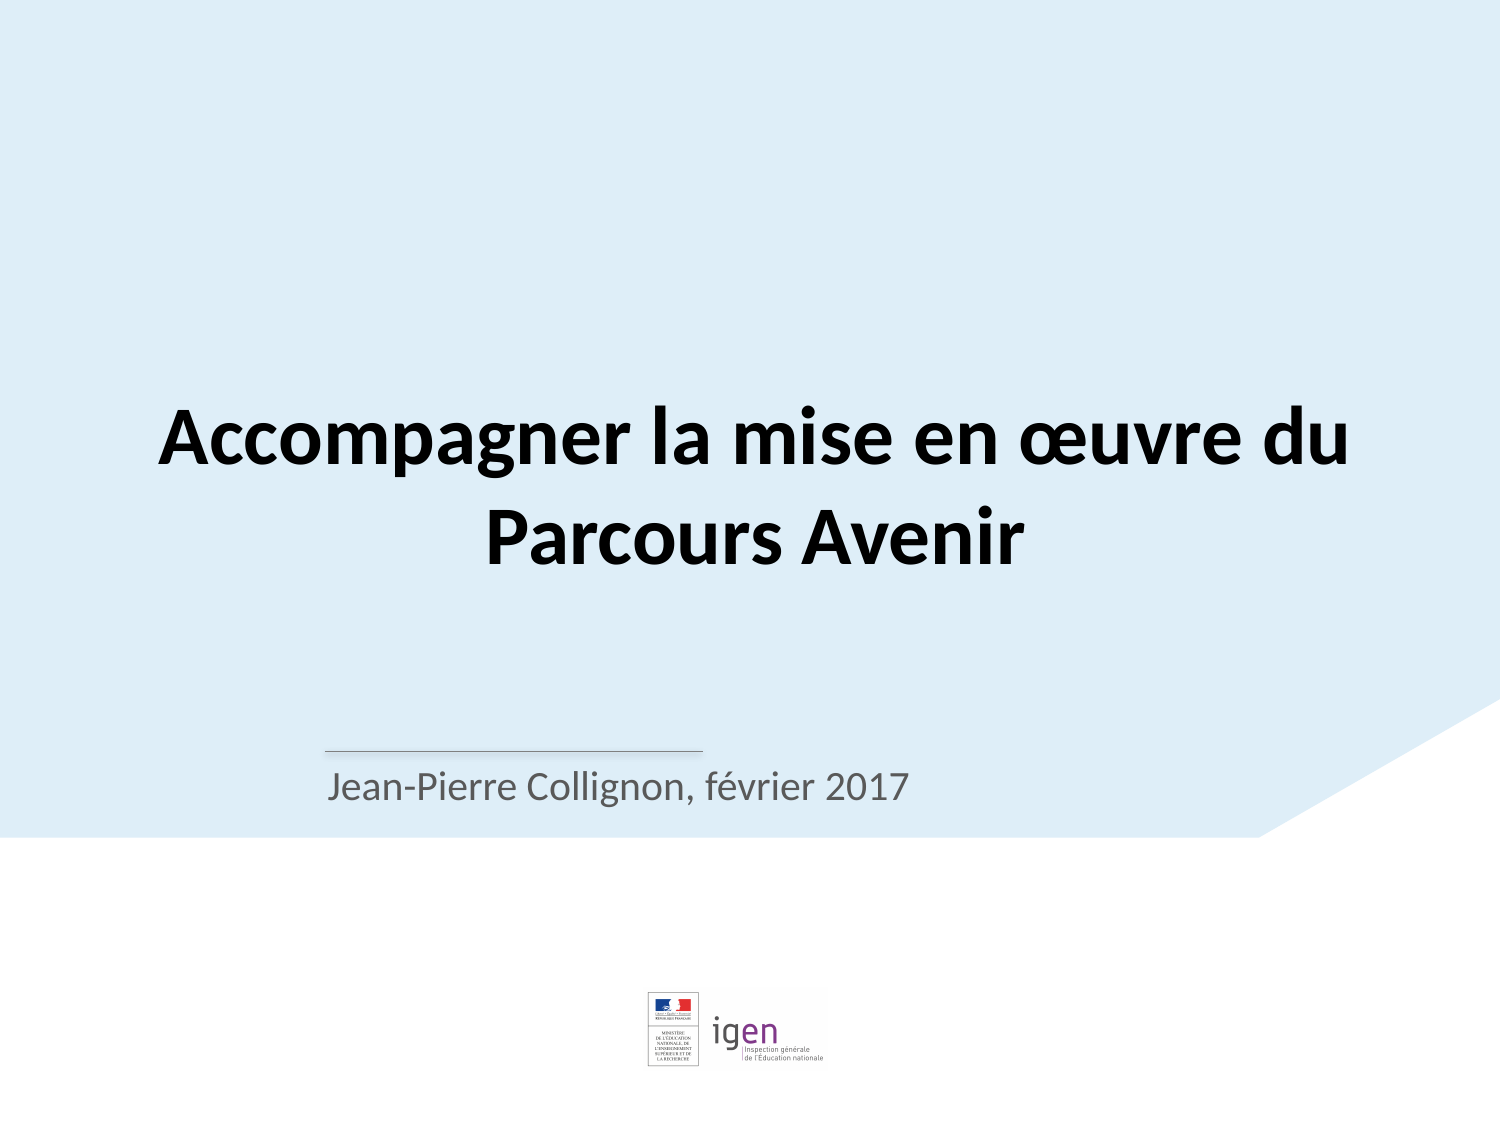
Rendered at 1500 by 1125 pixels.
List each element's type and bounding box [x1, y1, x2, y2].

text_box [0, 0, 1500, 838]
picture [643, 987, 828, 1071]
